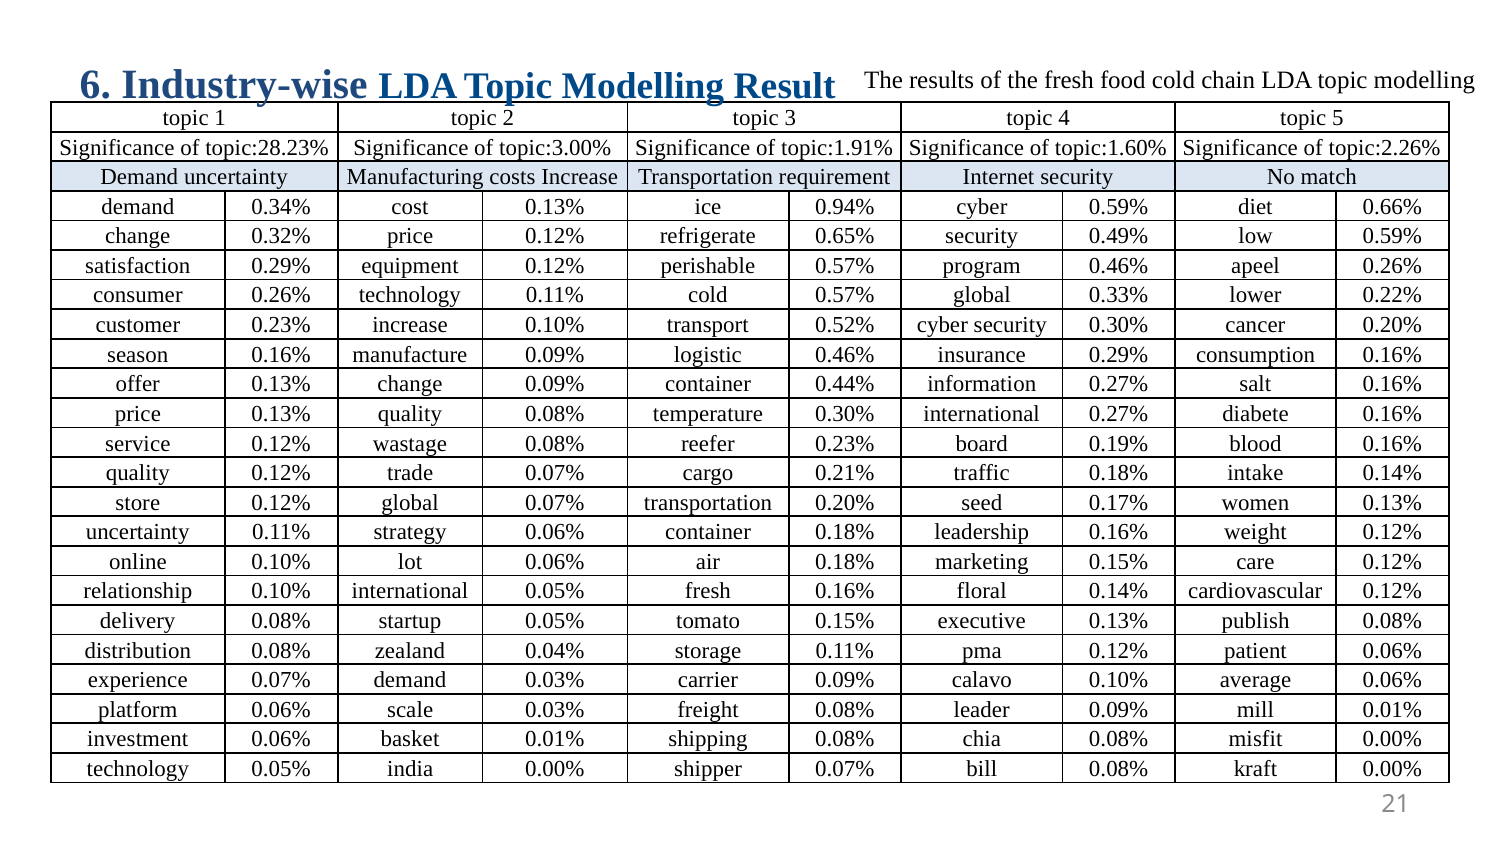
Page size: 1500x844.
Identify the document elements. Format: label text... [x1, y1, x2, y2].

table_cell 0.12% [226, 428, 337, 456]
table_cell trade [339, 458, 482, 486]
table_cell Internet security [902, 162, 1174, 190]
table_cell 0.08% [483, 428, 627, 456]
table_cell 0.11% [483, 280, 627, 308]
table_cell 0.27% [1063, 369, 1174, 397]
table_header topic 1 [52, 103, 337, 131]
table_cell kraft [1176, 754, 1335, 782]
table_cell 0.18% [1063, 458, 1174, 486]
table_cell 0.11% [790, 635, 900, 663]
table_cell quality [339, 399, 482, 427]
table_cell 0.20% [1337, 310, 1448, 338]
table_cell program [902, 251, 1062, 279]
table_cell 0.94% [790, 192, 900, 220]
table_cell insurance [902, 340, 1062, 367]
table_cell Significance of topic:2.26% [1176, 133, 1448, 160]
table_cell 0.09% [483, 340, 627, 367]
table_cell distribution [52, 635, 224, 663]
table_cell No match [1176, 162, 1448, 190]
table_cell 0.16% [1337, 340, 1448, 367]
table_cell 0.30% [1063, 310, 1174, 338]
table_cell global [902, 280, 1062, 308]
table_cell carrier [628, 665, 788, 693]
table_cell lower [1176, 280, 1335, 308]
table_cell apeel [1176, 251, 1335, 279]
table_cell traffic [902, 458, 1062, 486]
table_cell freight [628, 695, 788, 722]
table_cell quality [52, 458, 224, 486]
table_cell 0.03% [483, 695, 627, 722]
table_cell 0.06% [226, 695, 337, 722]
table_cell 0.65% [790, 221, 900, 249]
table_cell 0.16% [1337, 428, 1448, 456]
table_cell platform [52, 695, 224, 722]
table_cell technology [52, 754, 224, 782]
table_cell tomato [628, 606, 788, 634]
table_cell intake [1176, 458, 1335, 486]
table_cell cyber security [902, 310, 1062, 338]
table_cell 0.14% [1337, 458, 1448, 486]
table_cell 0.52% [790, 310, 900, 338]
table_cell diet [1176, 192, 1335, 220]
table_cell 0.23% [226, 310, 337, 338]
table_cell customer [52, 310, 224, 338]
table_cell 0.13% [1063, 606, 1174, 634]
table_cell 0.07% [483, 458, 627, 486]
table_cell relationship [52, 576, 224, 604]
table_cell marketing [902, 547, 1062, 575]
table_cell blood [1176, 428, 1335, 456]
text_box 6. Industry-wise LDA Topic Modelling Result [64, 0, 928, 115]
table_cell 0.06% [483, 547, 627, 575]
table_cell global [339, 488, 482, 515]
table_cell consumption [1176, 340, 1335, 367]
table_cell 0.44% [790, 369, 900, 397]
table_cell board [902, 428, 1062, 456]
table_cell 0.14% [1063, 576, 1174, 604]
table_cell 0.00% [1337, 754, 1448, 782]
table_cell 0.59% [1063, 192, 1174, 220]
table_cell 0.12% [1337, 517, 1448, 545]
table_cell change [52, 221, 224, 249]
table_cell 0.13% [226, 399, 337, 427]
table_cell low [1176, 221, 1335, 249]
table_cell 0.46% [790, 340, 900, 367]
table_cell service [52, 428, 224, 456]
table_cell 0.12% [483, 251, 627, 279]
table_cell 0.20% [790, 488, 900, 515]
table_cell 0.15% [790, 606, 900, 634]
table_cell security [902, 221, 1062, 249]
table_cell 0.23% [790, 428, 900, 456]
table_cell cargo [628, 458, 788, 486]
table_cell 0.34% [226, 192, 337, 220]
table_cell 0.09% [790, 665, 900, 693]
table_cell 0.49% [1063, 221, 1174, 249]
table_cell 0.29% [226, 251, 337, 279]
table_cell 0.18% [790, 517, 900, 545]
table_cell 0.01% [483, 724, 627, 752]
table_cell information [902, 369, 1062, 397]
table_cell Significance of topic:28.23% [52, 133, 337, 160]
table_cell logistic [628, 340, 788, 367]
table_cell 0.10% [483, 310, 627, 338]
table_cell investment [52, 724, 224, 752]
table_cell 0.57% [790, 280, 900, 308]
table_cell lot [339, 547, 482, 575]
table_cell satisfaction [52, 251, 224, 279]
table_cell uncertainty [52, 517, 224, 545]
table_cell wastage [339, 428, 482, 456]
table_cell storage [628, 635, 788, 663]
table_cell consumer [52, 280, 224, 308]
table_cell bill [902, 754, 1062, 782]
table_cell 0.17% [1063, 488, 1174, 515]
table_cell delivery [52, 606, 224, 634]
table_cell 0.00% [1337, 724, 1448, 752]
table_cell 0.08% [1063, 754, 1174, 782]
table_cell 0.16% [1337, 369, 1448, 397]
table_cell reefer [628, 428, 788, 456]
table_cell store [52, 488, 224, 515]
table_cell salt [1176, 369, 1335, 397]
table_cell transport [628, 310, 788, 338]
table_cell 0.12% [1337, 547, 1448, 575]
table_cell 0.08% [483, 399, 627, 427]
table_cell Significance of topic:1.60% [902, 133, 1174, 160]
slide_number 21 [1074, 782, 1425, 827]
table_cell weight [1176, 517, 1335, 545]
table_cell 0.01% [1337, 695, 1448, 722]
table_cell mill [1176, 695, 1335, 722]
table_cell 0.11% [226, 517, 337, 545]
table_cell fresh [628, 576, 788, 604]
table_cell diabete [1176, 399, 1335, 427]
table_cell 0.05% [483, 606, 627, 634]
table_cell offer [52, 369, 224, 397]
table_cell price [52, 399, 224, 427]
table_cell shipper [628, 754, 788, 782]
table_cell transportation [628, 488, 788, 515]
table_cell container [628, 369, 788, 397]
table_cell 0.27% [1063, 399, 1174, 427]
table_cell experience [52, 665, 224, 693]
table_cell 0.09% [483, 369, 627, 397]
table_cell zealand [339, 635, 482, 663]
table_cell average [1176, 665, 1335, 693]
table_cell Significance of topic:3.00% [339, 133, 627, 160]
table_cell 0.06% [1337, 665, 1448, 693]
table_cell 0.16% [1337, 399, 1448, 427]
table_cell strategy [339, 517, 482, 545]
table_cell 0.26% [226, 280, 337, 308]
table_cell 0.18% [790, 547, 900, 575]
table_cell air [628, 547, 788, 575]
table_cell demand [52, 192, 224, 220]
table_cell 0.04% [483, 635, 627, 663]
table_cell 0.00% [483, 754, 627, 782]
table_cell executive [902, 606, 1062, 634]
table_cell 0.16% [790, 576, 900, 604]
table_header topic 2 [339, 115, 627, 131]
table_cell 0.06% [1337, 635, 1448, 663]
table_cell misfit [1176, 724, 1335, 752]
table_cell 0.08% [790, 695, 900, 722]
table_cell 0.05% [226, 754, 337, 782]
table_cell international [902, 399, 1062, 427]
table_cell 0.06% [226, 724, 337, 752]
table_cell leader [902, 695, 1062, 722]
table_cell cardiovascular [1176, 576, 1335, 604]
table_cell season [52, 340, 224, 367]
table_cell india [339, 754, 482, 782]
table_cell Manufacturing costs Increase [339, 162, 627, 190]
table_cell cancer [1176, 310, 1335, 338]
table_cell 0.26% [1337, 251, 1448, 279]
table_cell international [339, 576, 482, 604]
table_cell 0.10% [226, 576, 337, 604]
table_cell pma [902, 635, 1062, 663]
table_cell 0.07% [790, 754, 900, 782]
table_cell 0.22% [1337, 280, 1448, 308]
table_cell 0.32% [226, 221, 337, 249]
table_cell 0.07% [483, 488, 627, 515]
table_cell 0.16% [226, 340, 337, 367]
table_cell equipment [339, 251, 482, 279]
table_cell increase [339, 310, 482, 338]
table_cell temperature [628, 399, 788, 427]
table_cell calavo [902, 665, 1062, 693]
table_cell 0.10% [226, 547, 337, 575]
table_cell floral [902, 576, 1062, 604]
table_cell 0.21% [790, 458, 900, 486]
table_cell 0.66% [1337, 192, 1448, 220]
table_cell 0.06% [483, 517, 627, 545]
table_cell Significance of topic:1.91% [628, 133, 900, 160]
table_cell cyber [902, 192, 1062, 220]
table_cell shipping [628, 724, 788, 752]
table_cell ice [628, 192, 788, 220]
table_cell 0.09% [1063, 695, 1174, 722]
table_cell patient [1176, 635, 1335, 663]
table_cell 0.13% [483, 192, 627, 220]
table_cell seed [902, 488, 1062, 515]
table_cell 0.12% [1337, 576, 1448, 604]
table_cell 0.05% [483, 576, 627, 604]
table_cell 0.29% [1063, 340, 1174, 367]
table_header topic 4 [902, 103, 1174, 131]
table_cell 0.57% [790, 251, 900, 279]
table_cell demand [339, 665, 482, 693]
table_cell manufacture [339, 340, 482, 367]
table_cell container [628, 517, 788, 545]
table_cell 0.08% [1337, 606, 1448, 634]
table_cell care [1176, 547, 1335, 575]
table_cell 0.30% [790, 399, 900, 427]
table_header topic 5 [1176, 103, 1448, 131]
table_cell 0.10% [1063, 665, 1174, 693]
table_cell startup [339, 606, 482, 634]
table_cell 0.13% [1337, 488, 1448, 515]
table_cell Transportation requirement [628, 162, 900, 190]
table_cell perishable [628, 251, 788, 279]
table_cell change [339, 369, 482, 397]
table_cell 0.08% [1063, 724, 1174, 752]
table_cell cost [339, 192, 482, 220]
table_cell Demand uncertainty [52, 162, 337, 190]
table_cell technology [339, 280, 482, 308]
table_cell online [52, 547, 224, 575]
table_cell 0.16% [1063, 517, 1174, 545]
table_cell 0.46% [1063, 251, 1174, 279]
table_cell 0.12% [483, 221, 627, 249]
table_cell cold [628, 280, 788, 308]
table_cell publish [1176, 606, 1335, 634]
table_cell 0.07% [226, 665, 337, 693]
table_cell 0.12% [226, 488, 337, 515]
table_cell scale [339, 695, 482, 722]
text_box The results of the fresh food cold chain LDA topic modelling [928, 56, 1500, 102]
table_cell 0.12% [1063, 635, 1174, 663]
table_cell 0.08% [226, 635, 337, 663]
table_cell 0.08% [790, 724, 900, 752]
table_cell 0.12% [226, 458, 337, 486]
table_cell 0.03% [483, 665, 627, 693]
table_cell price [339, 221, 482, 249]
table_cell leadership [902, 517, 1062, 545]
table_cell refrigerate [628, 221, 788, 249]
table_cell 0.33% [1063, 280, 1174, 308]
table_cell 0.59% [1337, 221, 1448, 249]
table_cell 0.15% [1063, 547, 1174, 575]
table_cell basket [339, 724, 482, 752]
table_cell 0.19% [1063, 428, 1174, 456]
table_cell chia [902, 724, 1062, 752]
table_cell 0.13% [226, 369, 337, 397]
table_header topic 3 [628, 115, 900, 131]
table_cell 0.08% [226, 606, 337, 634]
table_cell women [1176, 488, 1335, 515]
